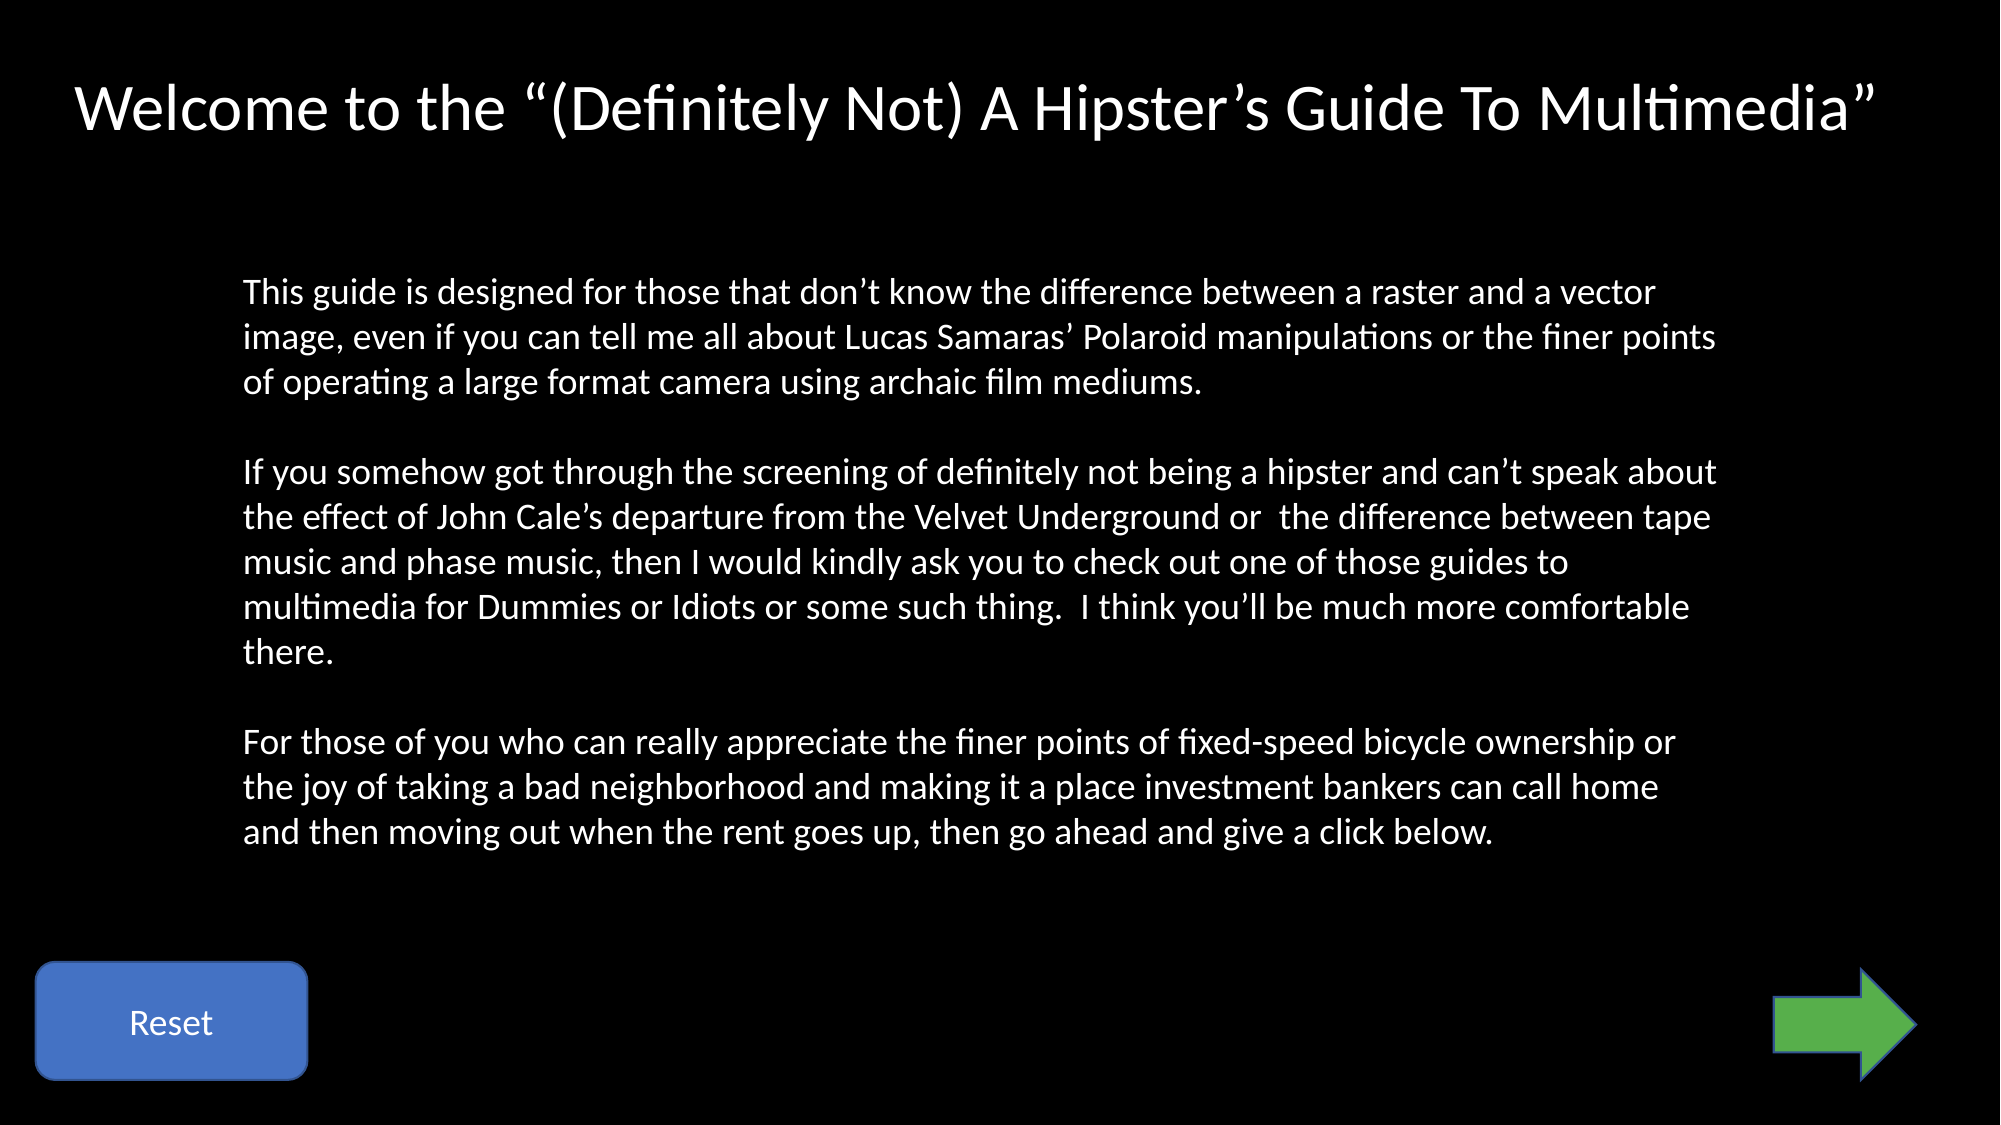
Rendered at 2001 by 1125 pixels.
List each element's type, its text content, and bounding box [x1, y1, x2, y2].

text_box This guide is designed for those that don’t know the difference between a raster and a vector image, even if you can tell me all about Lucas Samaras’ Polaroid manipulations or the finer points of operating a large format camera using archaic film mediums. If you somehow got through the screening of definitely not being a hipster and can’t speak about the effect of John Cale’s departure from the Velvet Underground or the difference between tape music and phase music, then I would kindly ask you to check out one of those guides to multimedia for Dummies or Idiots or some such thing. I think you’ll be much more comfortable there. For those of you who can really appreciate the finer points of fixed-speed bicycle ownership or the joy of taking a bad neighborhood and making it a place investment bankers can call home and then moving out when the rent goes up, then go ahead and give a click below. [228, 259, 1735, 860]
text_box Reset [34, 960, 309, 1081]
text_box [1772, 966, 1918, 1083]
text_box Welcome to the “(Definitely Not) A Hipster’s Guide To Multimedia” [59, 56, 2000, 151]
